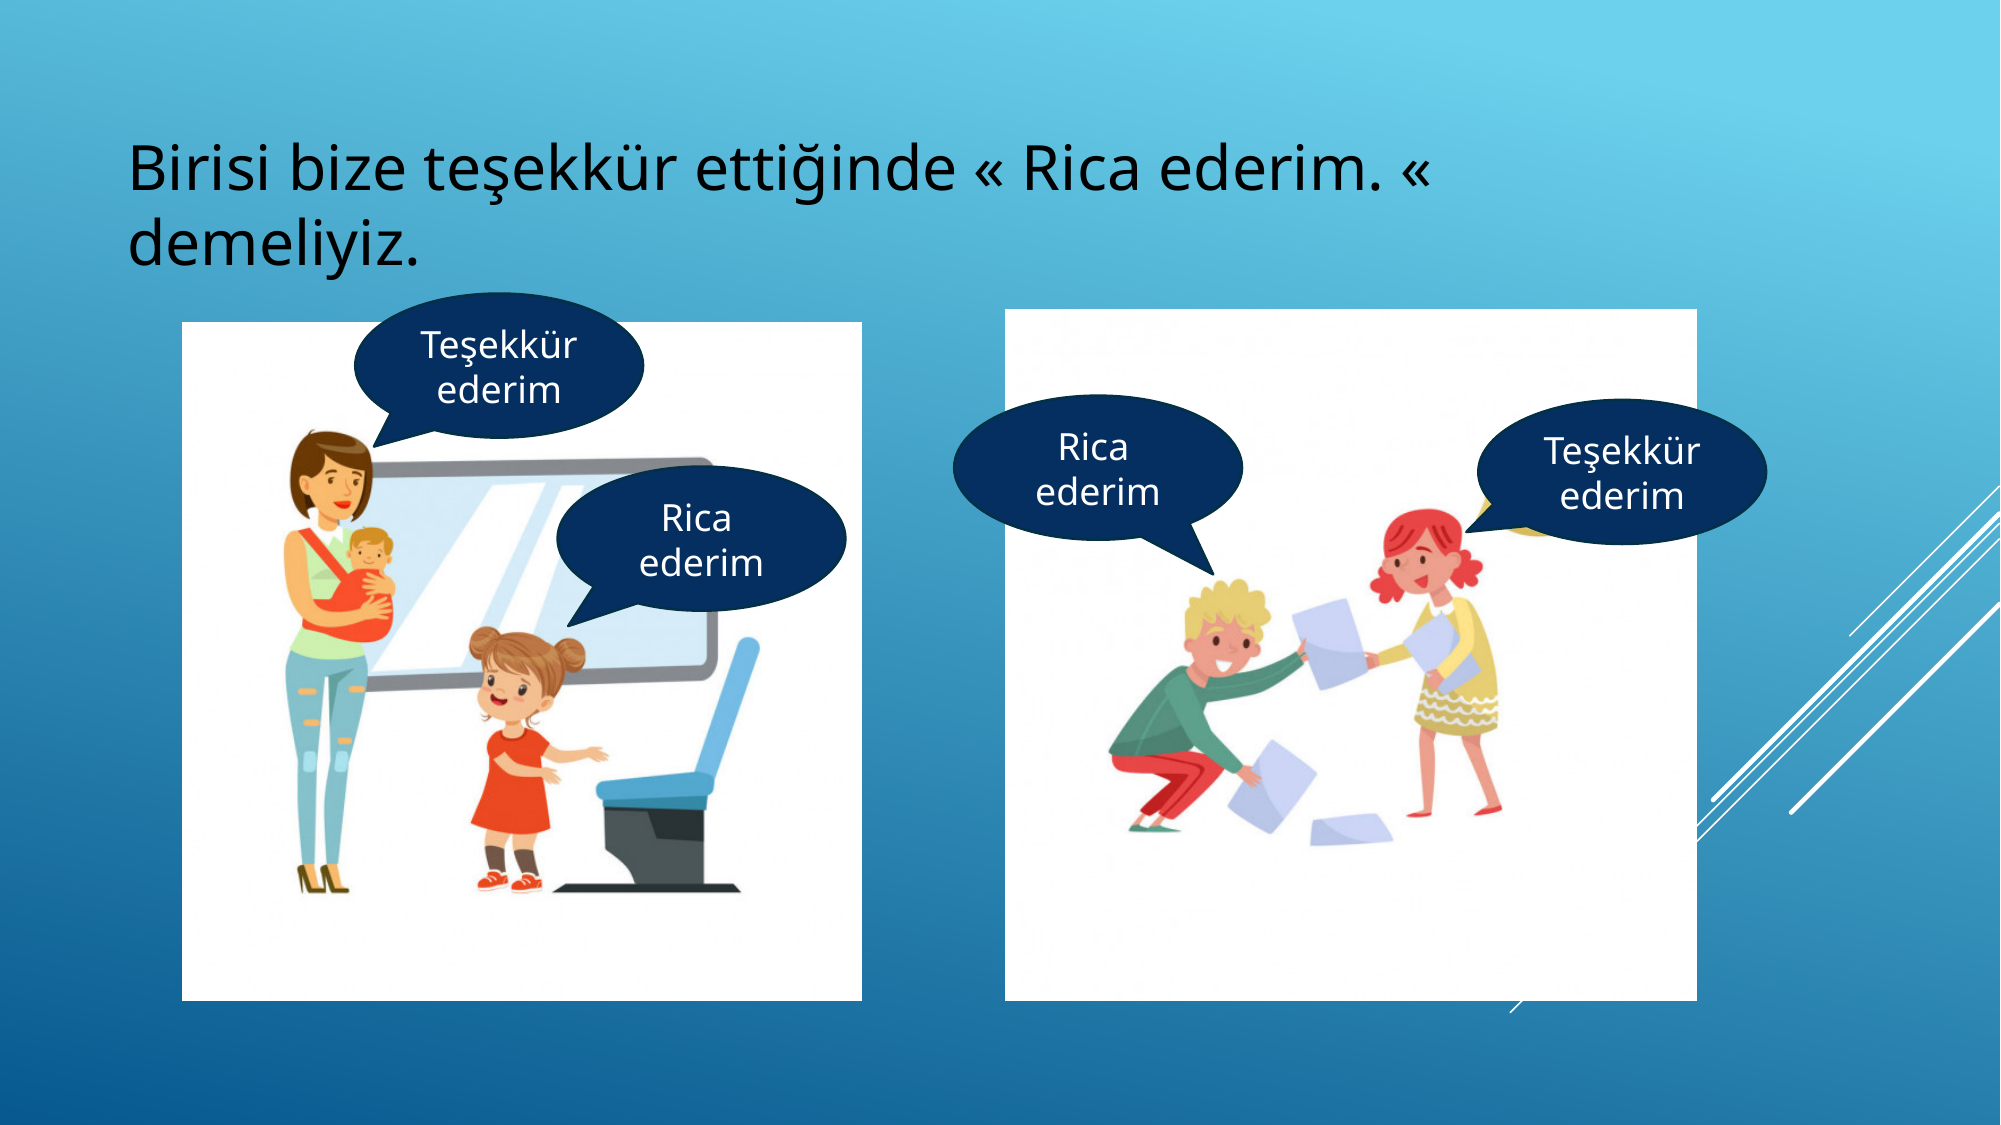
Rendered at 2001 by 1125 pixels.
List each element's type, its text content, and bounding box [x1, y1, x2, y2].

picture [1473, 402, 1698, 542]
picture [182, 322, 862, 1002]
picture [1005, 398, 1240, 569]
picture [357, 322, 641, 443]
text_box Rica ederim [952, 411, 1005, 524]
text_box Teşekkür ederim [1698, 409, 1768, 535]
picture [1005, 309, 1698, 1002]
list Birisi bize teşekkür ettiğinde « Rica ederim. « demeliyiz. [112, 112, 1513, 294]
text_box Teşekkür ederim [382, 292, 617, 322]
